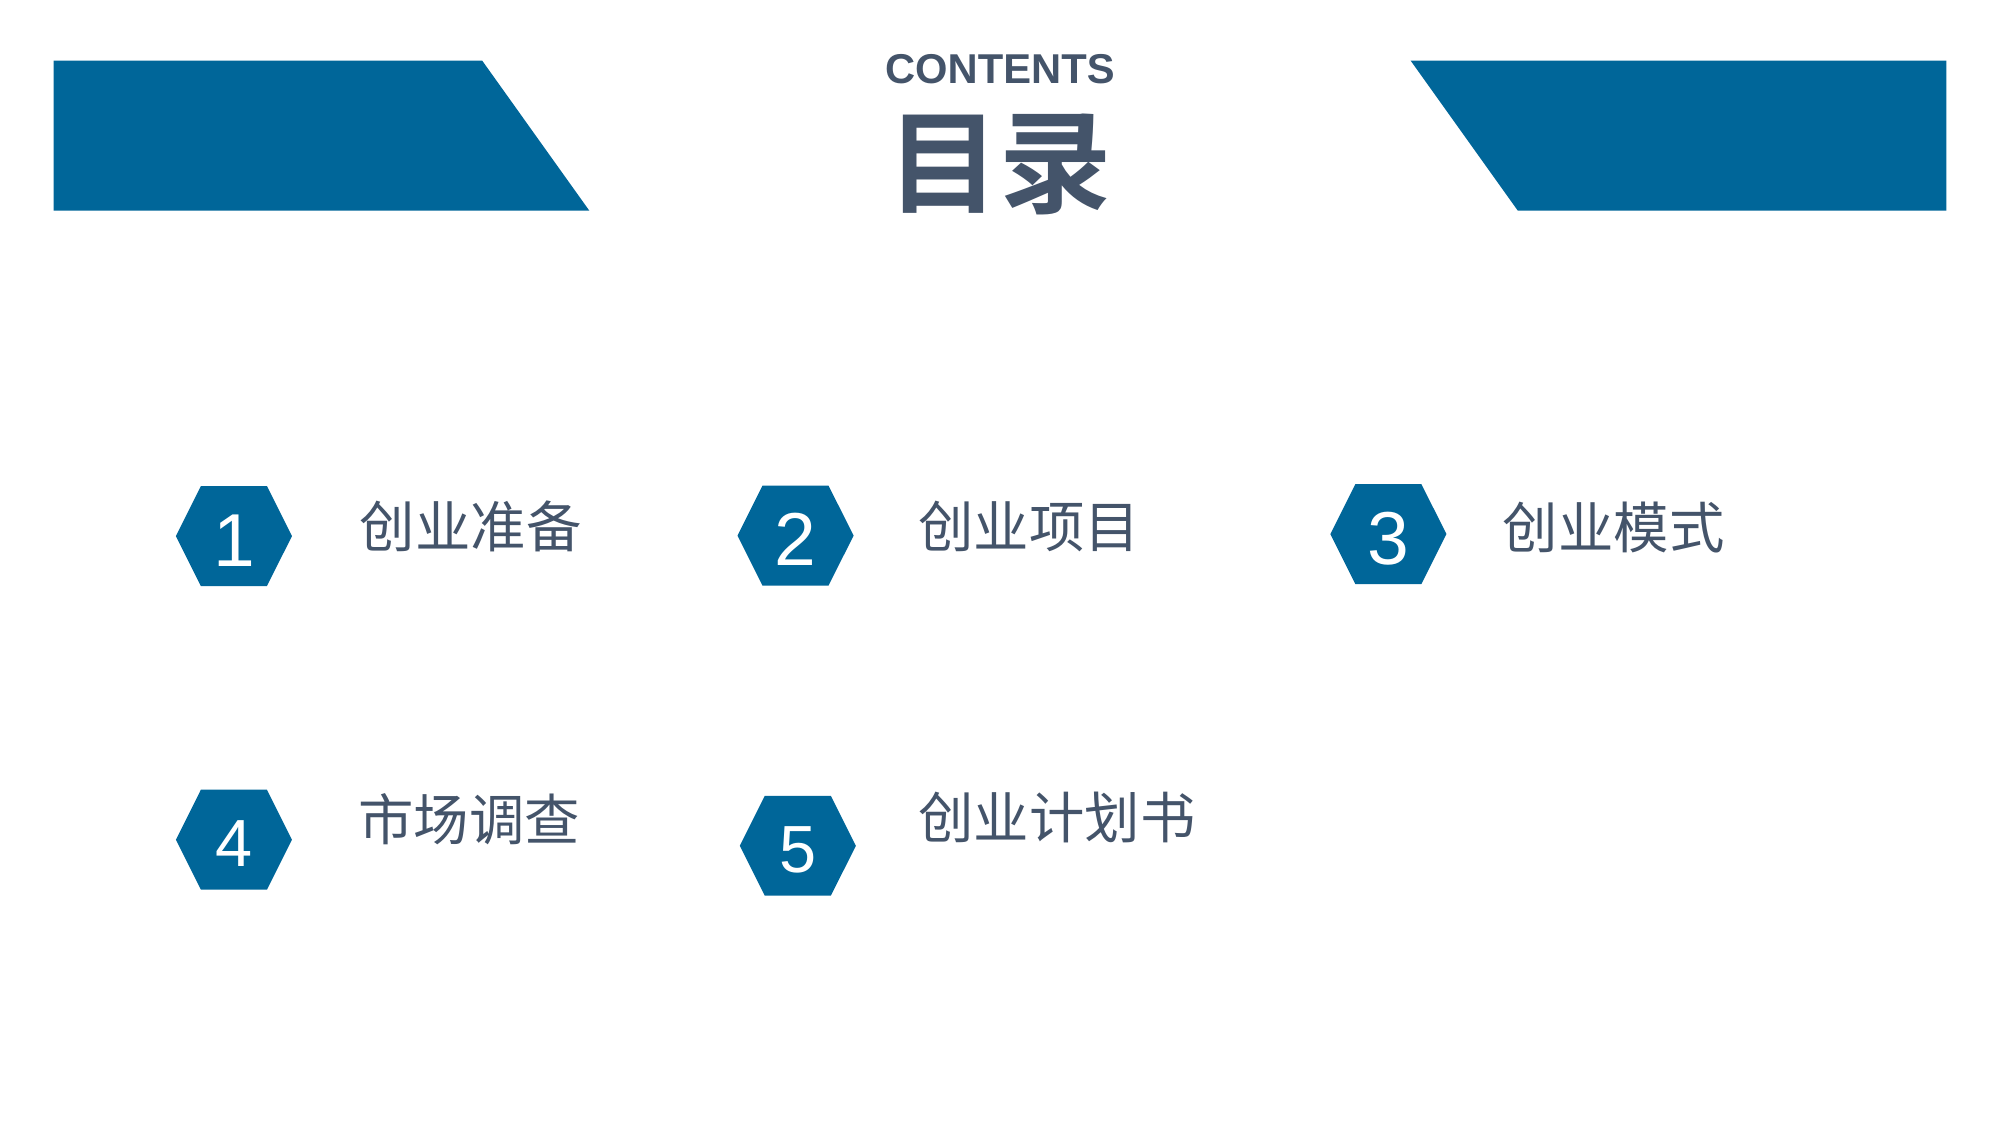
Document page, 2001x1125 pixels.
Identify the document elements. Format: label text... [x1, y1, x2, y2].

text_box 1 [174, 485, 294, 588]
text_box 2 [736, 484, 855, 587]
text_box 创业模式 [1488, 485, 1976, 567]
text_box 5 [738, 794, 858, 897]
text_box [1408, 59, 1948, 212]
text_box 3 [1329, 483, 1448, 586]
text_box 市场调查 [343, 777, 736, 859]
text_box 创业项目 [903, 484, 1296, 566]
text_box 创业计划书 [903, 775, 1296, 857]
text_box [52, 59, 592, 212]
text_box 4 [174, 788, 294, 891]
text_box CONTENTS 目录 [870, 34, 1130, 235]
text_box 创业准备 [345, 484, 737, 566]
